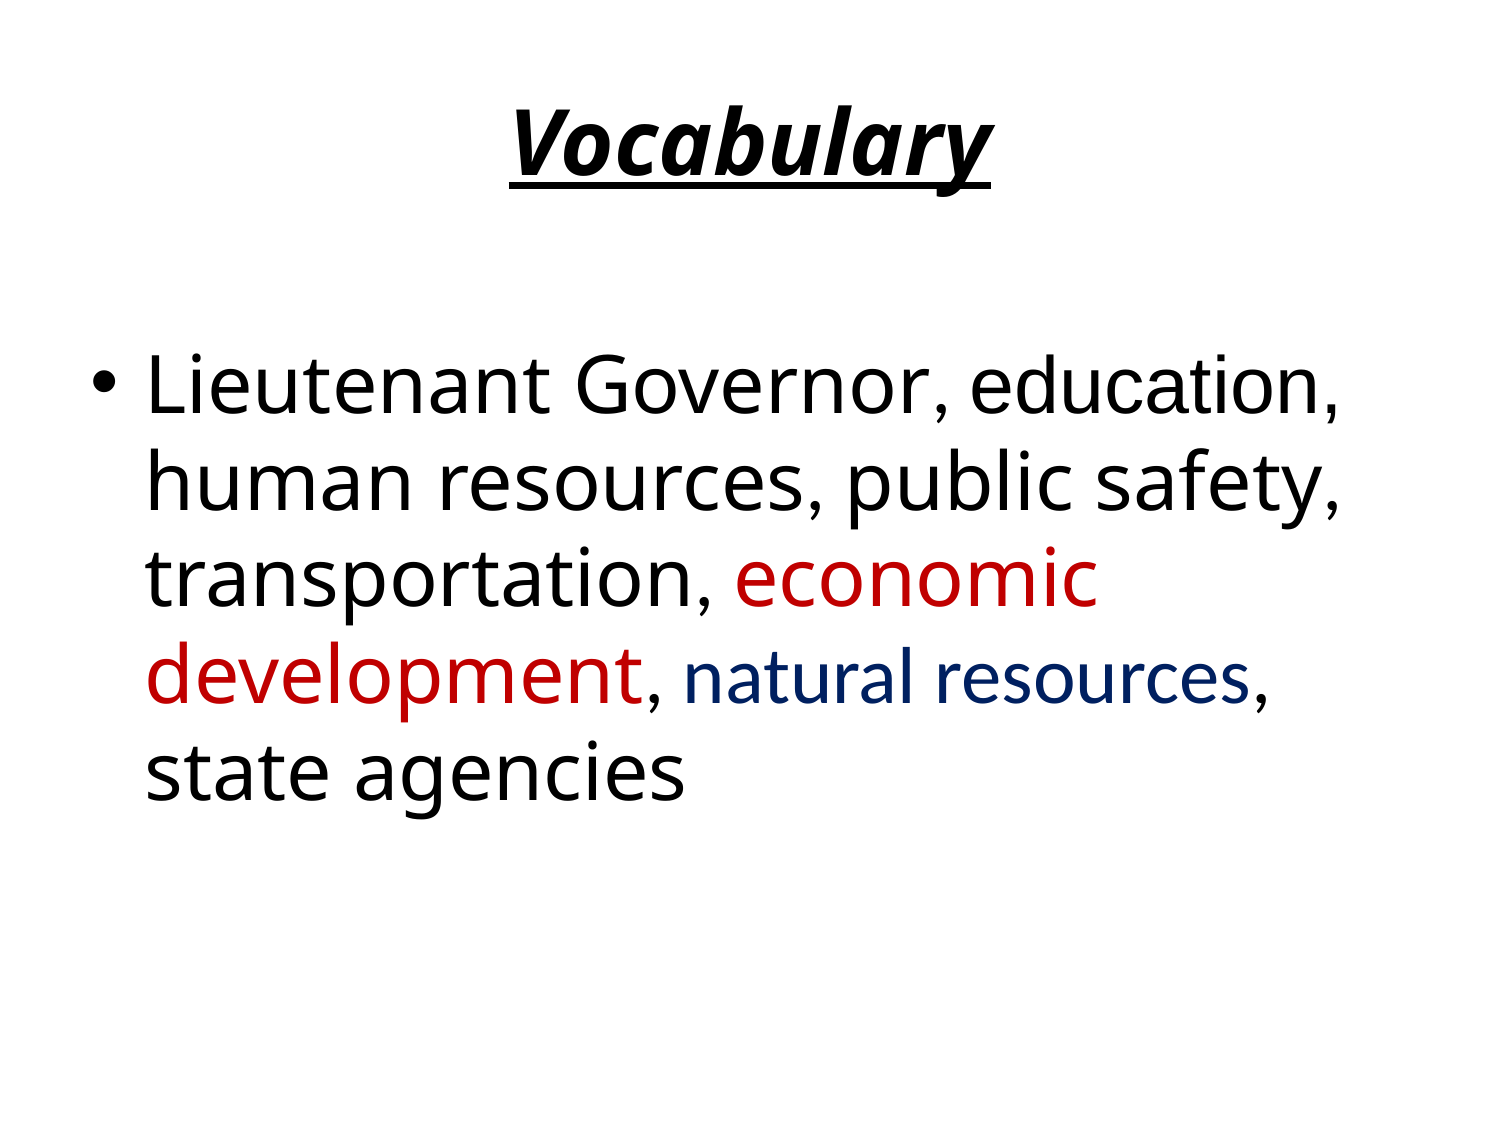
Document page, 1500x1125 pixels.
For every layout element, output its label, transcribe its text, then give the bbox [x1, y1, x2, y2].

list Lieutenant Governor, education, human resources, public safety, transportation, economic development, natural resources, state agencies [75, 324, 1425, 825]
title Vocabulary [75, 45, 1425, 233]
